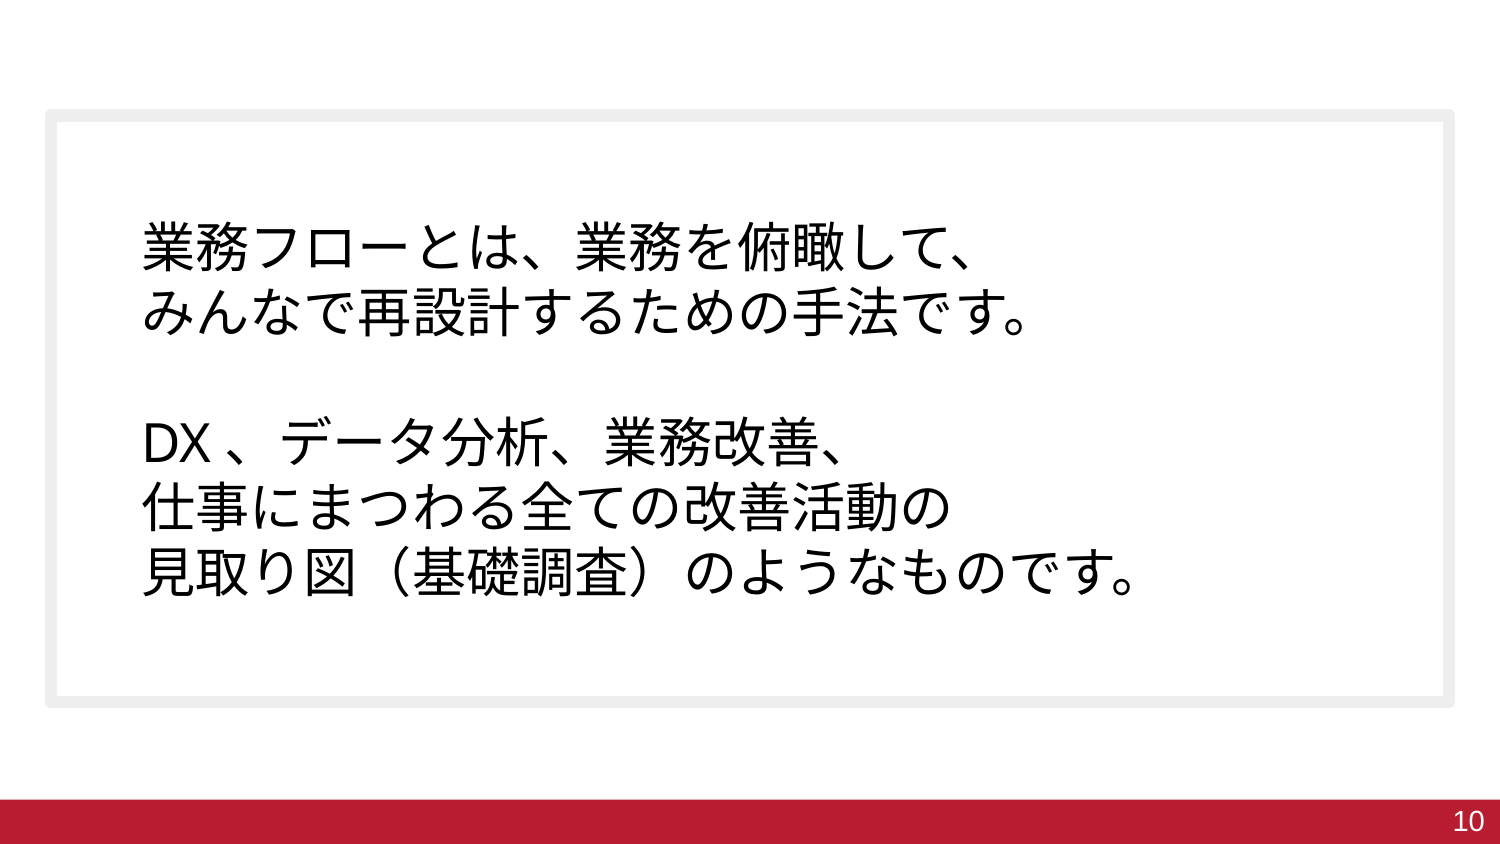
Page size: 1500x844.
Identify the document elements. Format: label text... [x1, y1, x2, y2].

title 業務フローとは、業務を俯瞰して、 みんなで再設計するための手法です。 DX、データ分析、業務改善、 仕事にまつわる全ての改善活動の 見取り図（基礎調査）のようなものです。 [51, 115, 1449, 702]
slide_number 10 [1416, 806, 1500, 844]
